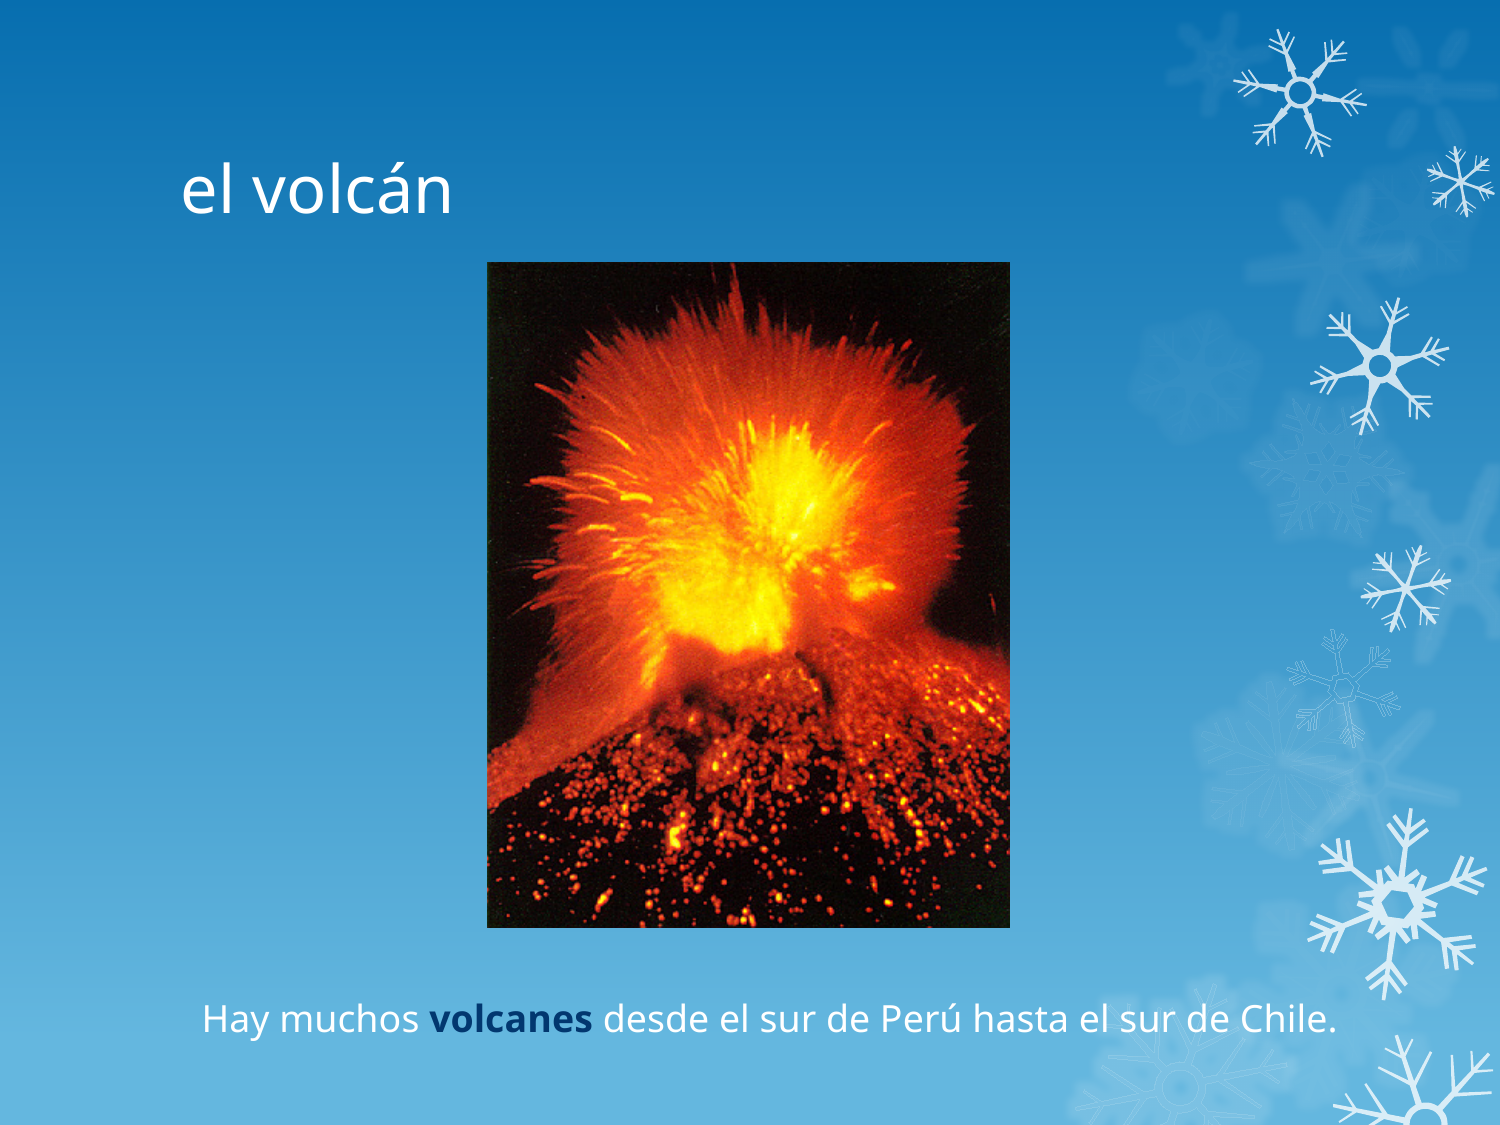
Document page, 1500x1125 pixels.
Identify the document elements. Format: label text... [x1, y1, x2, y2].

text_box Hay muchos volcanes desde el sur de Perú hasta el sur de Chile. [174, 987, 1375, 1048]
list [486, 261, 1010, 928]
title el volcán [165, 110, 1335, 263]
